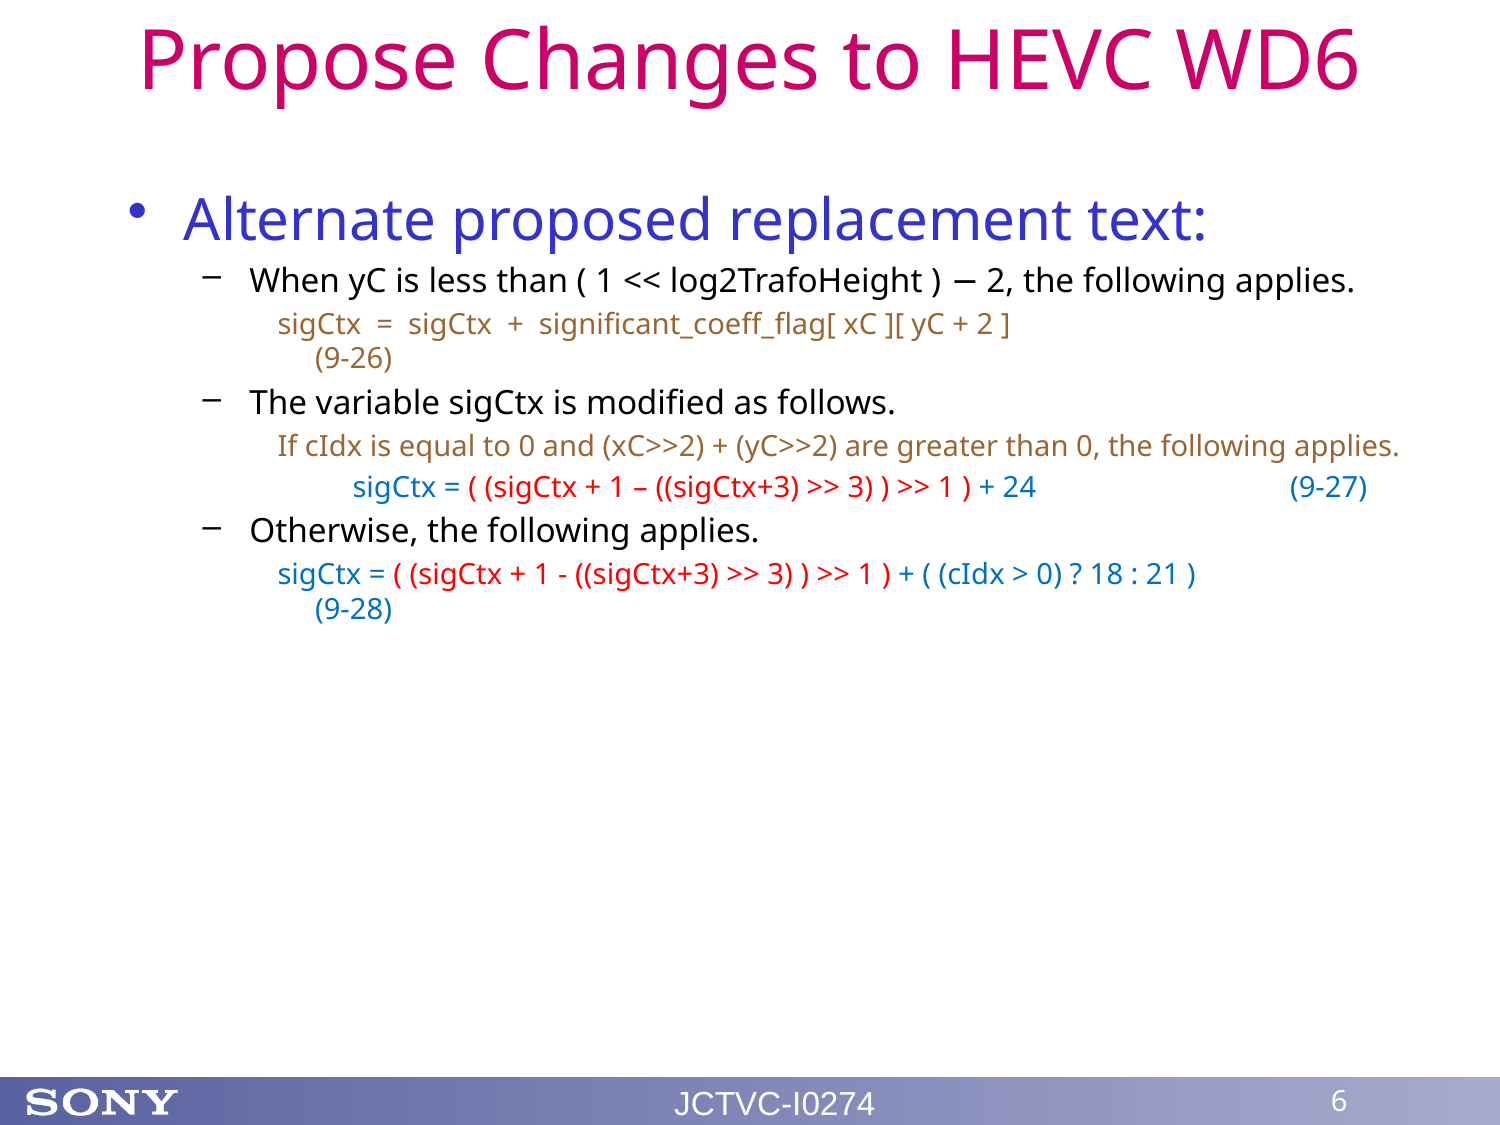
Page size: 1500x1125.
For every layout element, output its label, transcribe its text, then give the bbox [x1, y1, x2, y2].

picture [26, 1088, 178, 1116]
list Alternate proposed replacement text: When yC is less than ( 1 << log2TrafoHeight ) − 2, the following applies. sigCtx = sigCtx + significant_coeff_flag[ xC ][ yC + 2 ] (9‑26) The variable sigCtx is modified as follows. If cIdx is equal to 0 and (xC>>2) + (yC>>2) are greater than 0, the following applies. sigCtx = ( (sigCtx + 1 – ((sigCtx+3) >> 3) ) >> 1 ) + 24 (9‑27) Otherwise, the following applies. sigCtx = ( (sigCtx + 1 - ((sigCtx+3) >> 3) ) >> 1 ) + ( (cIdx > 0) ? 18 : 21 ) (9‑28) [112, 174, 1426, 1076]
title Propose Changes to HEVC WD6 [112, 0, 1388, 115]
slide_number 6 [1049, 1074, 1363, 1125]
footer JCTVC-I0274 [537, 1074, 1013, 1125]
